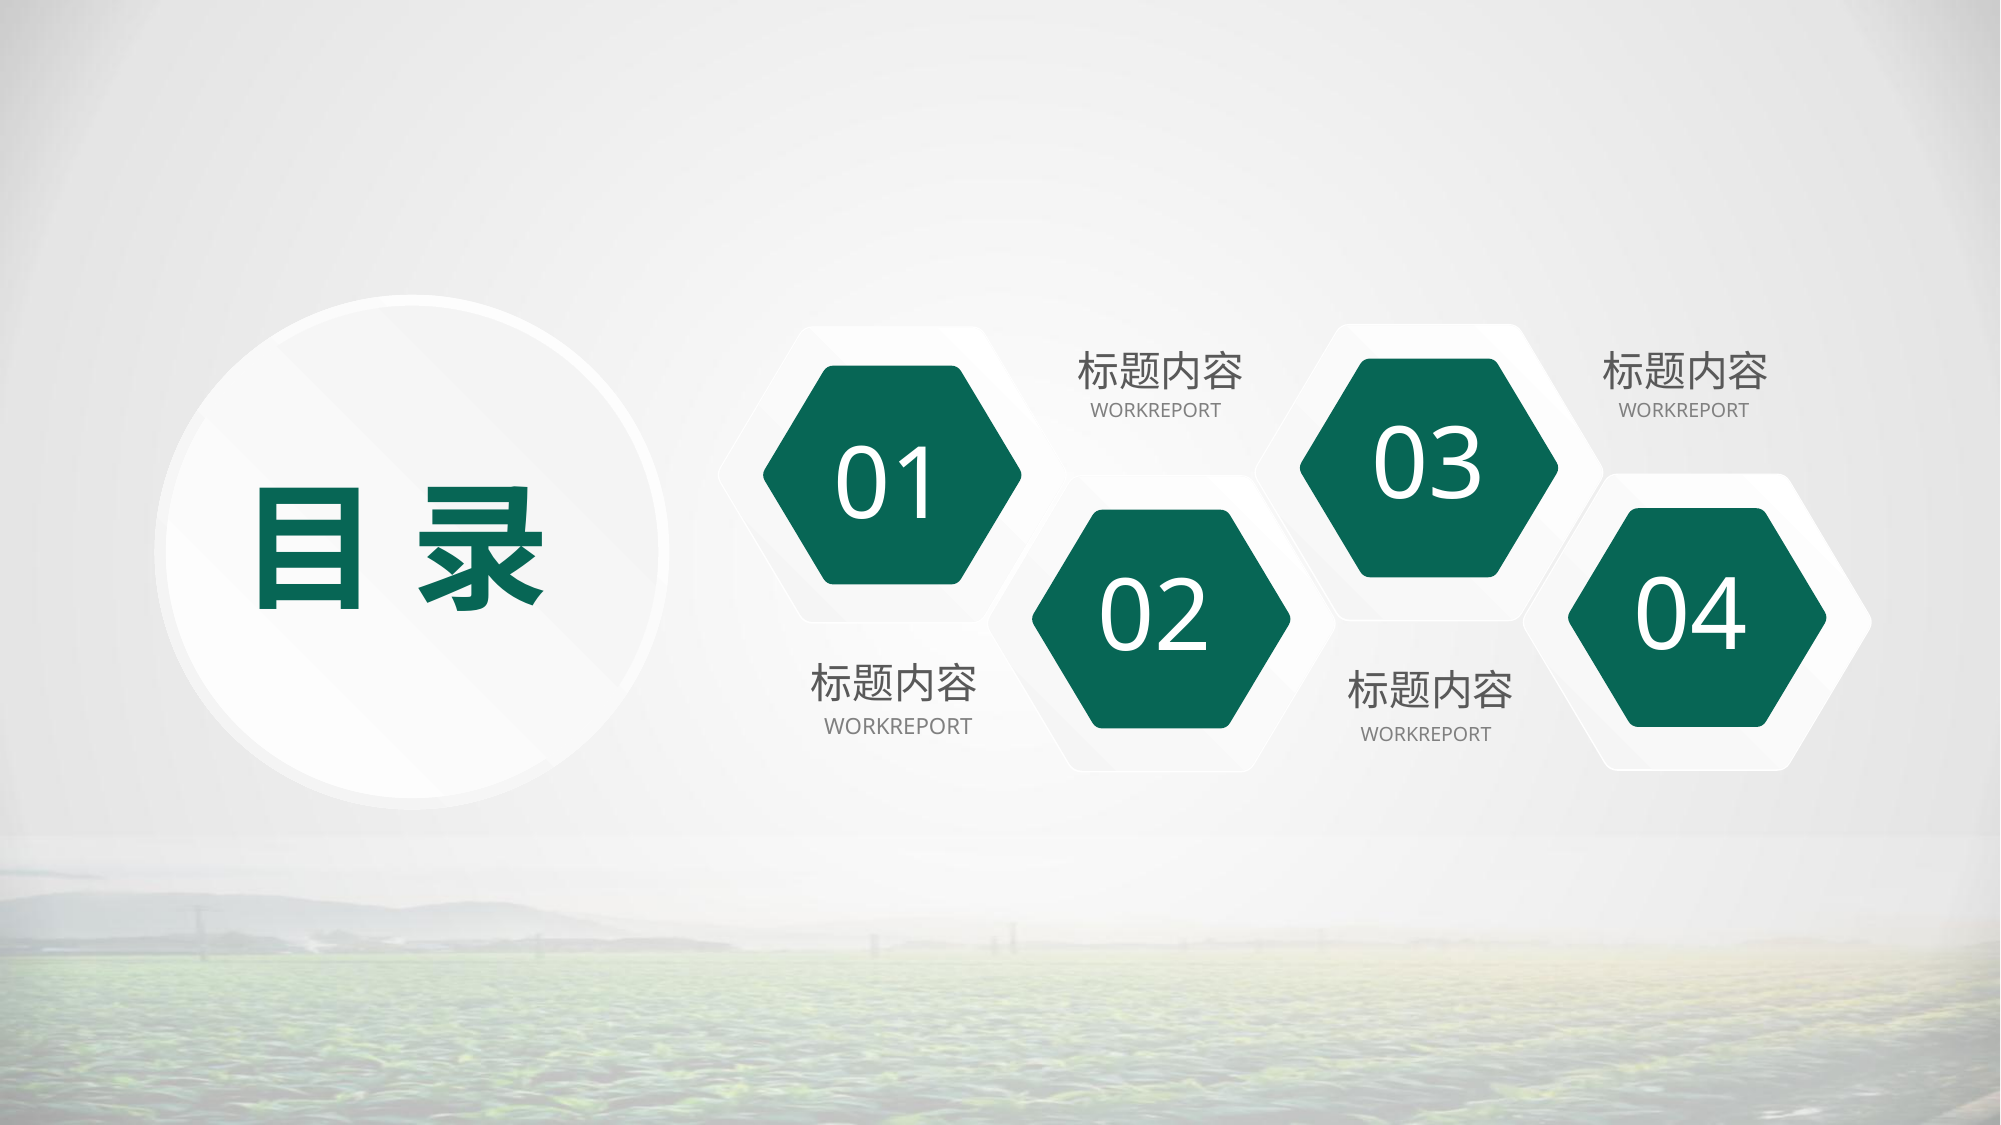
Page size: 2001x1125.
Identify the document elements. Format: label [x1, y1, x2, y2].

text_box [985, 474, 1337, 773]
text_box [1253, 323, 1605, 622]
text_box [795, 648, 1022, 749]
text_box [1521, 473, 1873, 772]
text_box [1062, 336, 1288, 432]
text_box [1587, 336, 1814, 432]
picture [0, 0, 2001, 1125]
text_box [1332, 655, 1558, 755]
text_box [716, 326, 1068, 624]
text_box [154, 294, 670, 810]
